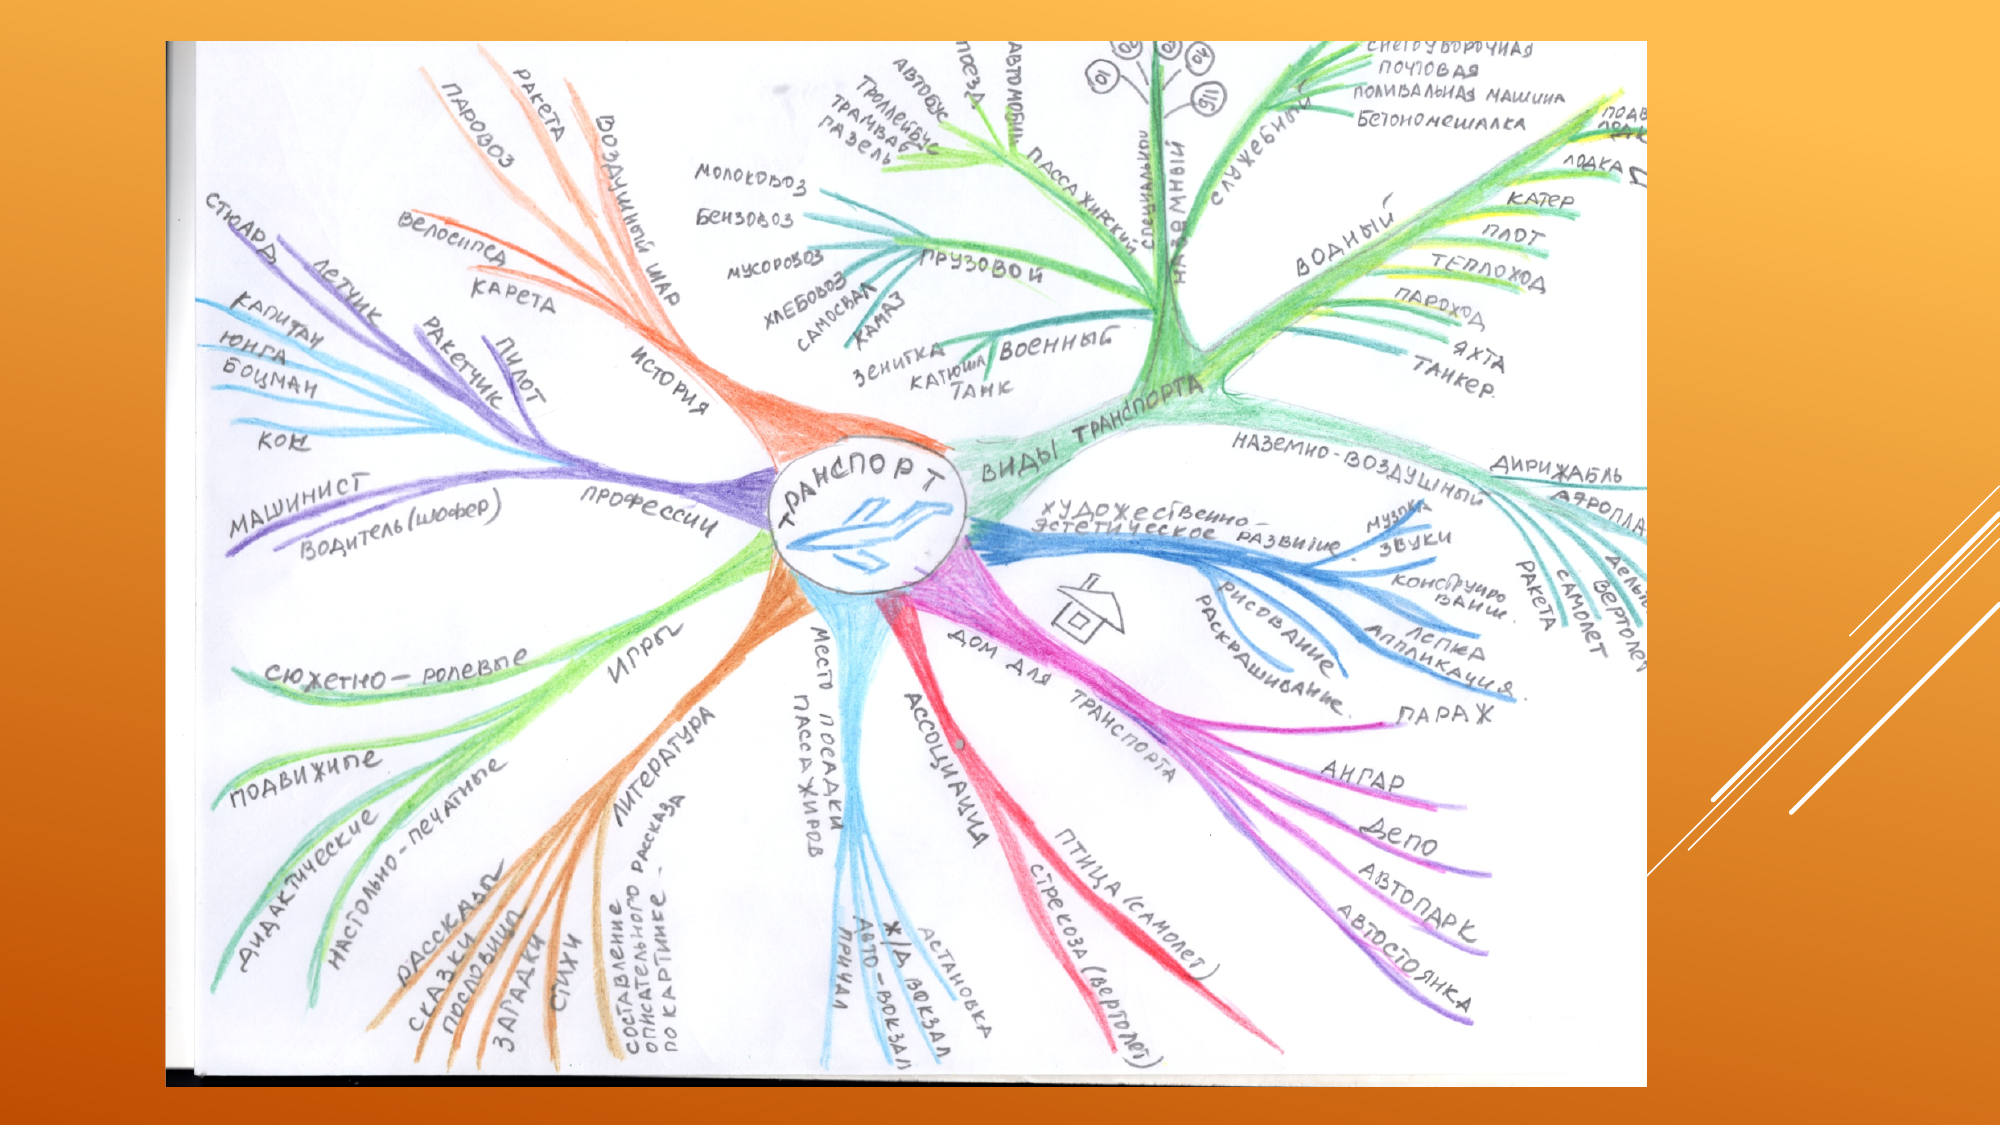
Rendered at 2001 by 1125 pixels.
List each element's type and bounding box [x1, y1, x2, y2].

picture [167, 0, 1647, 1125]
